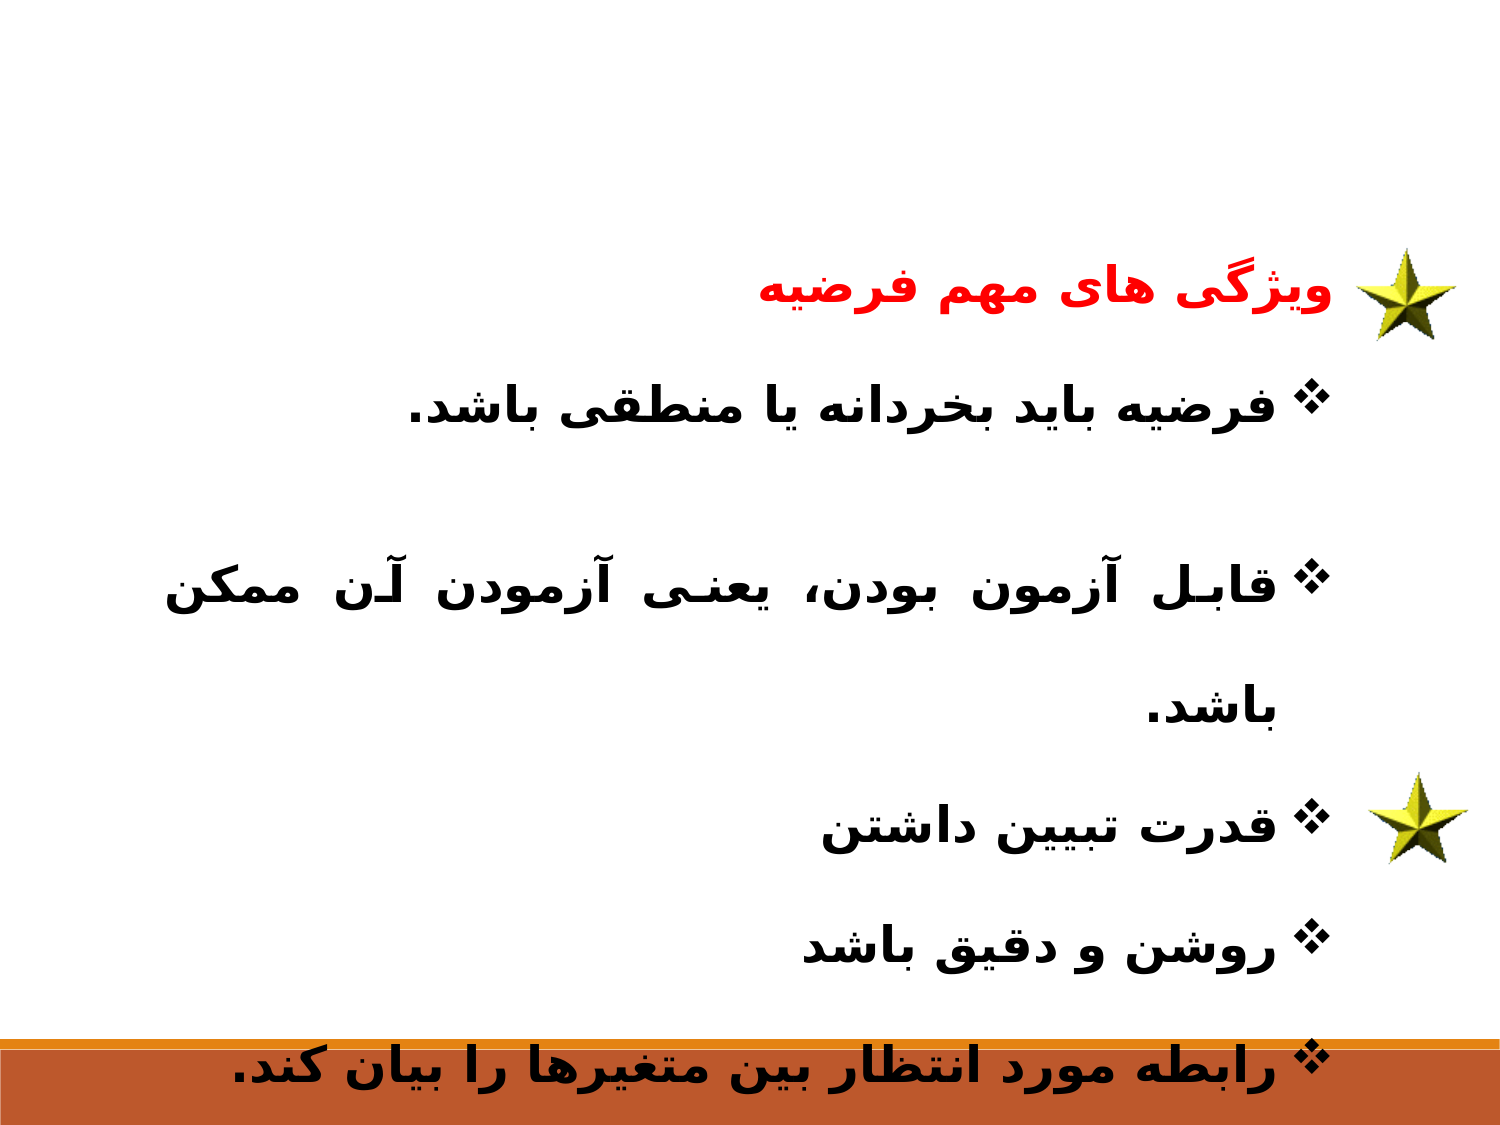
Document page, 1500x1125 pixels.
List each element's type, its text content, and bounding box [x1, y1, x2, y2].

picture [1361, 768, 1476, 883]
picture [1349, 245, 1463, 359]
text_box ویژگی های مهم فرضیه فرضیه باید بخردانه یا منطقی باشد. قابل آزمون بودن، یعنی آزمودن آن ممکن باشد. قدرت تبیین داشتن روشن و دقیق باشد رابطه مورد انتظار بین متغیرها را بیان کند. [137, 245, 1350, 1101]
